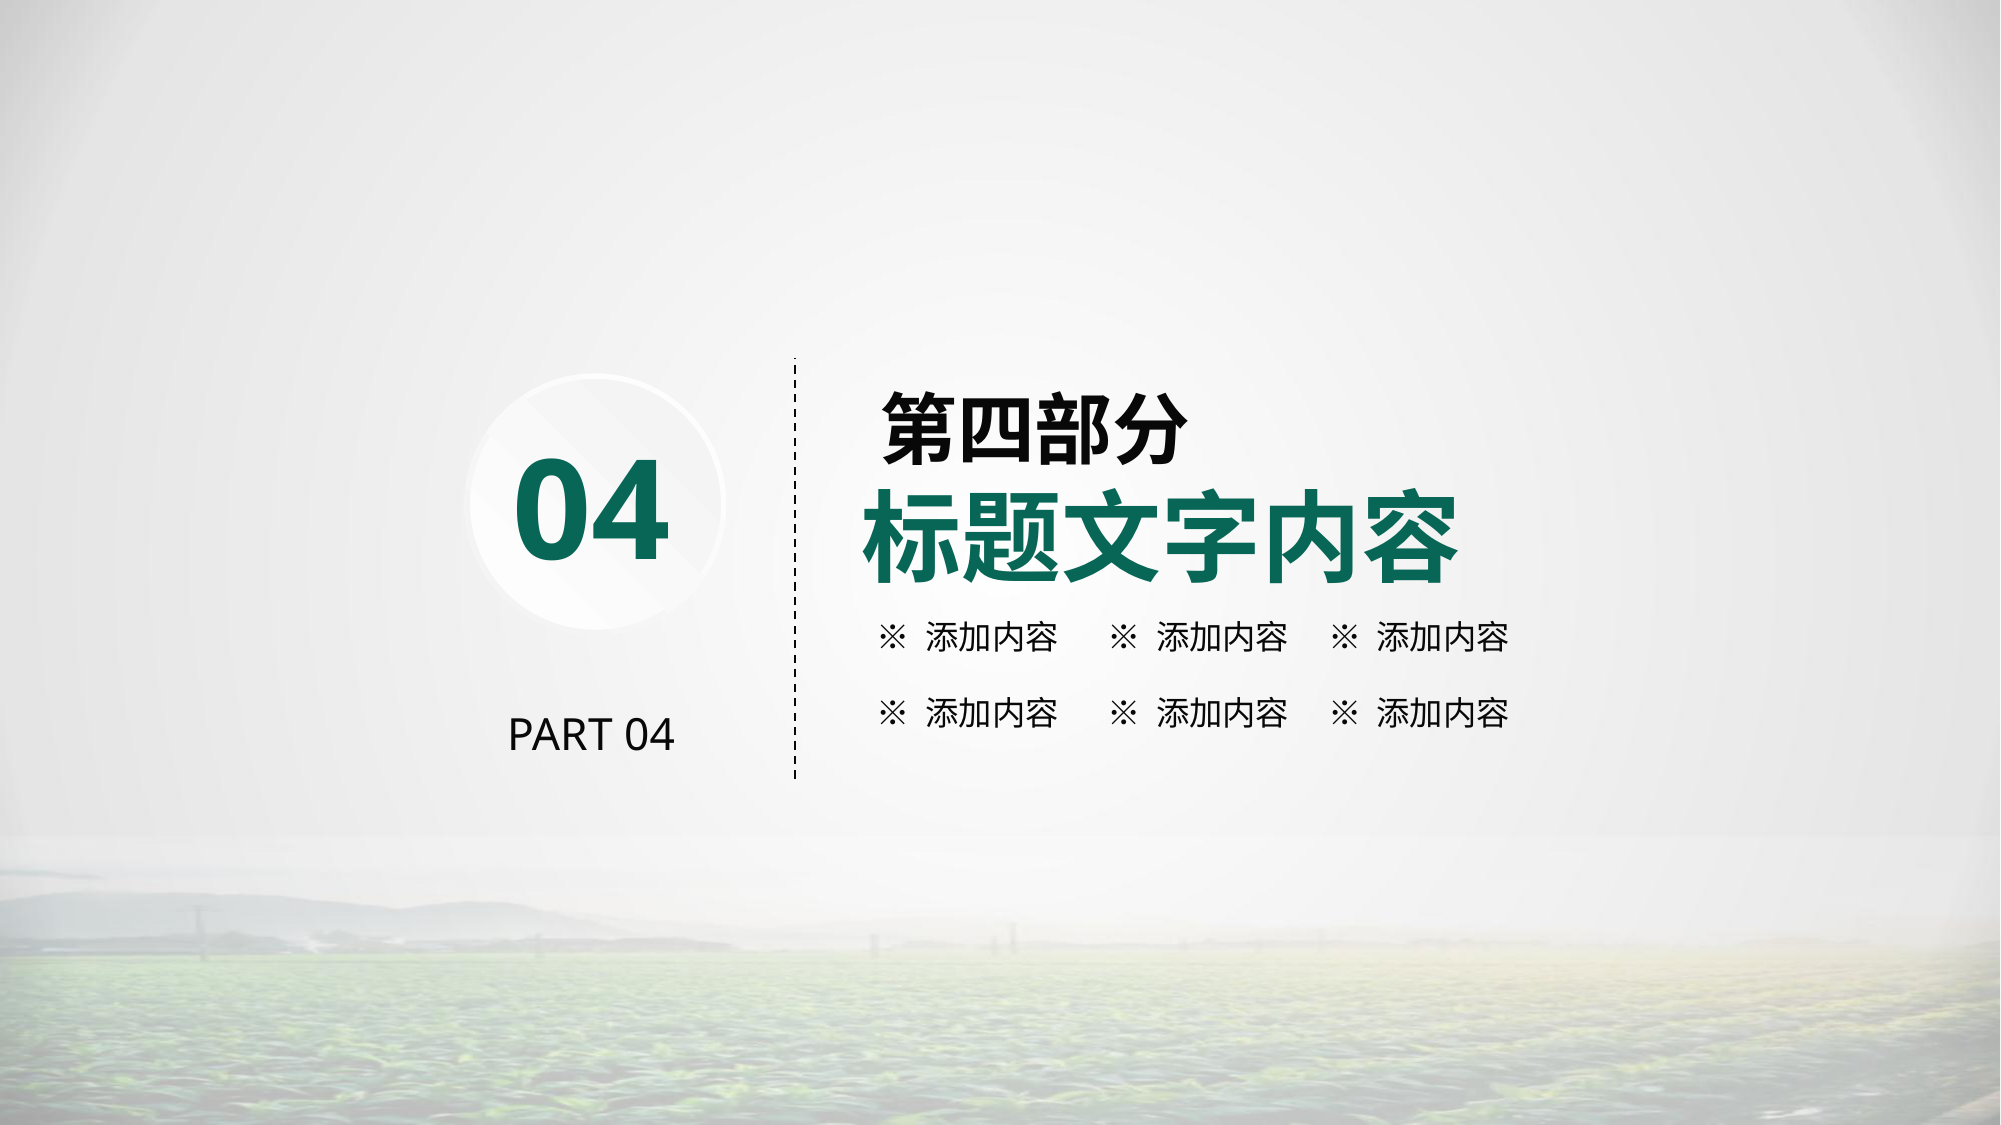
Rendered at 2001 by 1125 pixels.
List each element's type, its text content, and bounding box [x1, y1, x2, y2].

text_box ※ 添加内容 [1093, 609, 1310, 663]
text_box PART 04 [506, 706, 705, 760]
text_box ※ 添加内容 [1093, 685, 1310, 739]
text_box ※ 添加内容 [863, 685, 1080, 739]
text_box 第四部分 标题文字内容 [846, 373, 1477, 602]
text_box ※ 添加内容 [1314, 609, 1540, 663]
picture [0, 0, 2001, 1125]
text_box ※ 添加内容 [1314, 685, 1531, 739]
text_box ※ 添加内容 [863, 609, 1089, 663]
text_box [464, 373, 727, 636]
